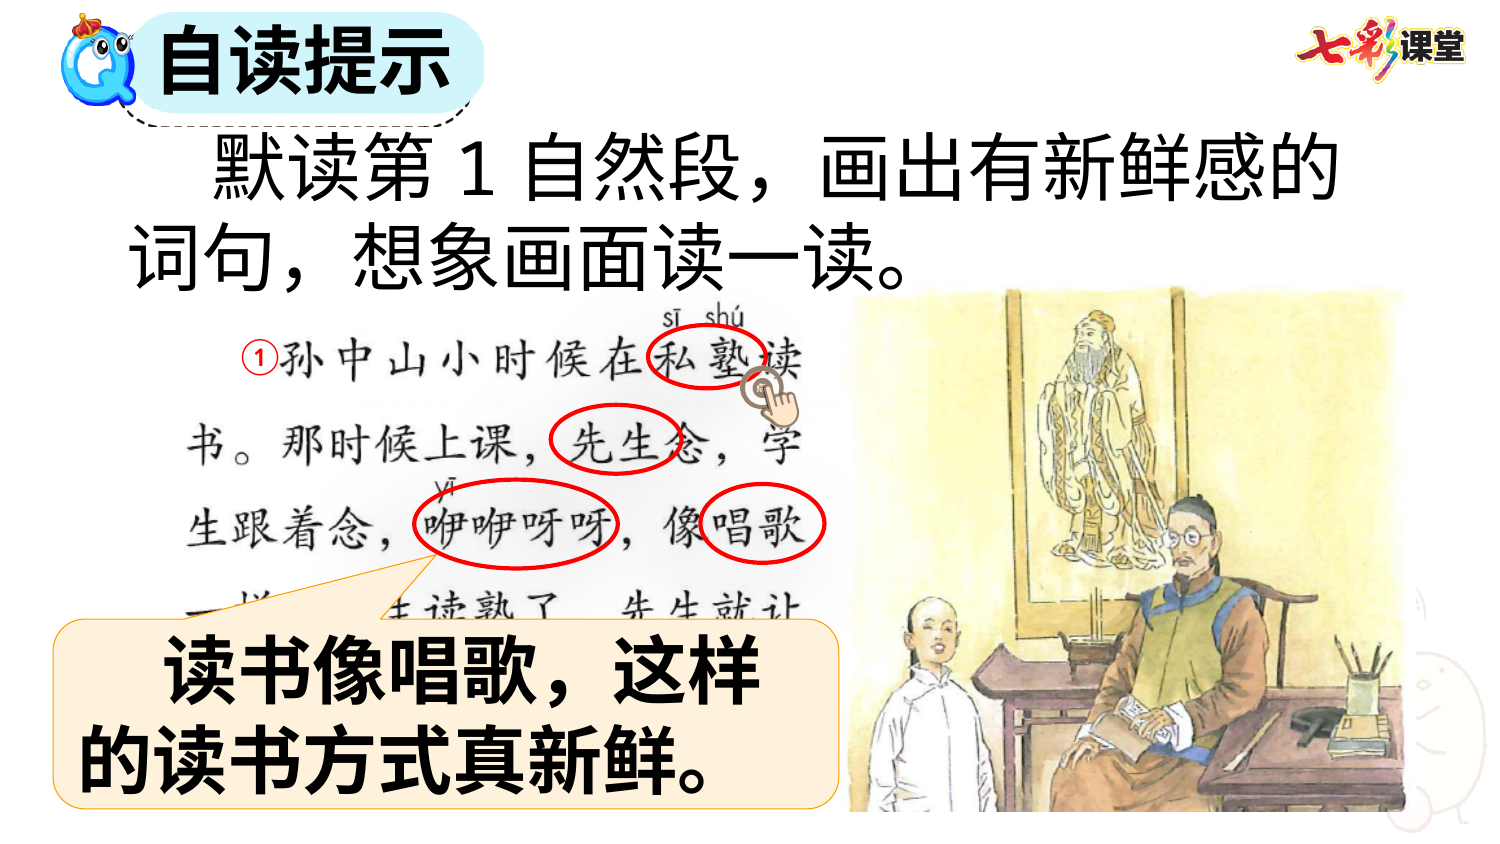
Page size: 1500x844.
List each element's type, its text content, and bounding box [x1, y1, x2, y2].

text_box 默读第1自然段，画出有新鲜感的词句，想象画面读一读。 [112, 113, 1432, 308]
picture [54, 270, 1417, 812]
text_box 自读提示 [141, 8, 491, 110]
picture [1293, 15, 1468, 84]
picture [61, 12, 485, 127]
